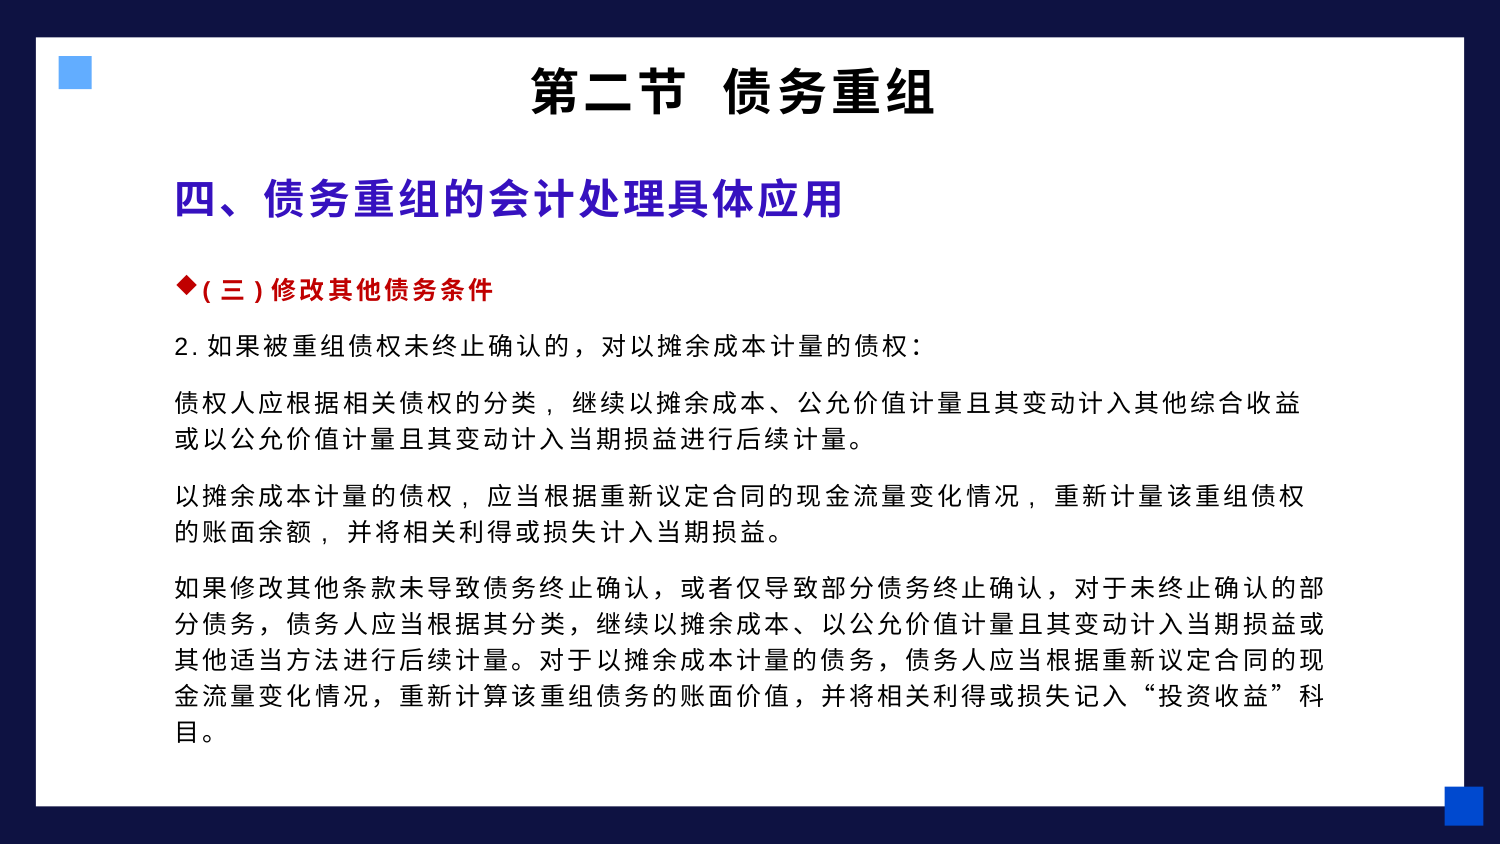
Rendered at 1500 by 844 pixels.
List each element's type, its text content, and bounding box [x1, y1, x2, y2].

list (三)修改其他债务条件 2.如果被重组债权未终止确认的，对以摊余成本计量的债权： 债权人应根据相关债权的分类, 继续以摊余成本、公允价值计量且其变动计入其他综合收益或以公允价值计量且其变动计入当期损益进行后续计量。 以摊余成本计量的债权, 应当根据重新议定合同的现金流量变化情况, 重新计量该重组债权的账面余额, 并将相关利得或损失计入当期损益。 如果修改其他条款未导致债务终止确认，或者仅导致部分债务终止确认，对于未终止确认的部分债务，债务人应当根据其分类，继续以摊余成本、以公允价值计量且其变动计入当期损益或其他适当方法进行后续计量。对于以摊余成本计量的债务，债务人应当根据重新议定合同的现金流量变化情况，重新计算该重组债务的账面价值，并将相关利得或损失记入“投资收益”科目。 [157, 268, 1343, 693]
title 四、债务重组的会计处理具体应用 [157, 173, 1343, 263]
text_box 第二节 债务重组 [514, 53, 966, 129]
